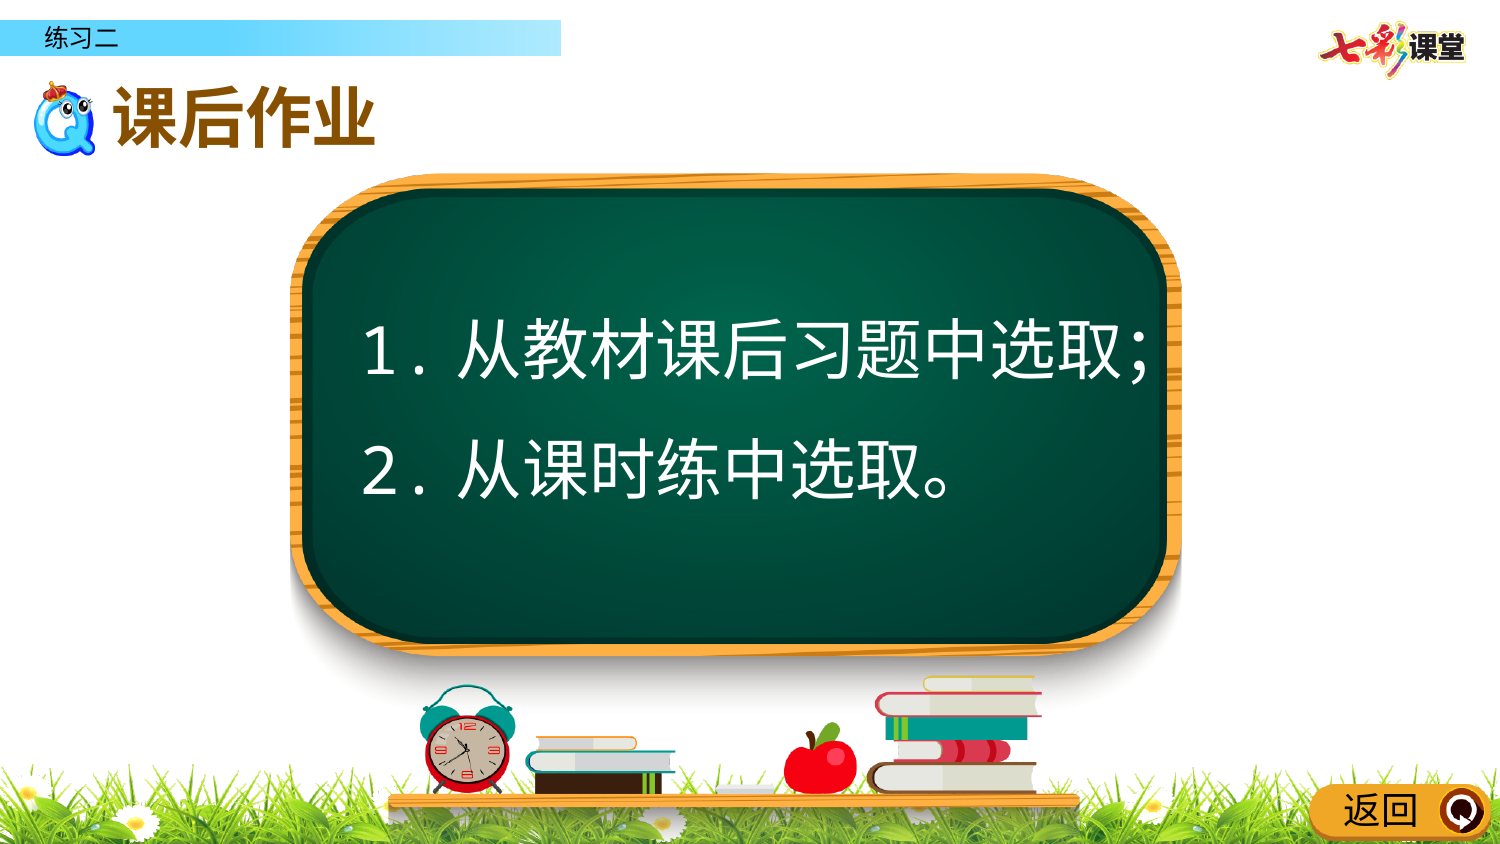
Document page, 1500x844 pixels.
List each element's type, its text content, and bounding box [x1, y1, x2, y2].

text_box 课后作业 [100, 69, 404, 161]
picture [0, 173, 1500, 844]
picture [34, 80, 96, 157]
picture [1316, 20, 1468, 80]
